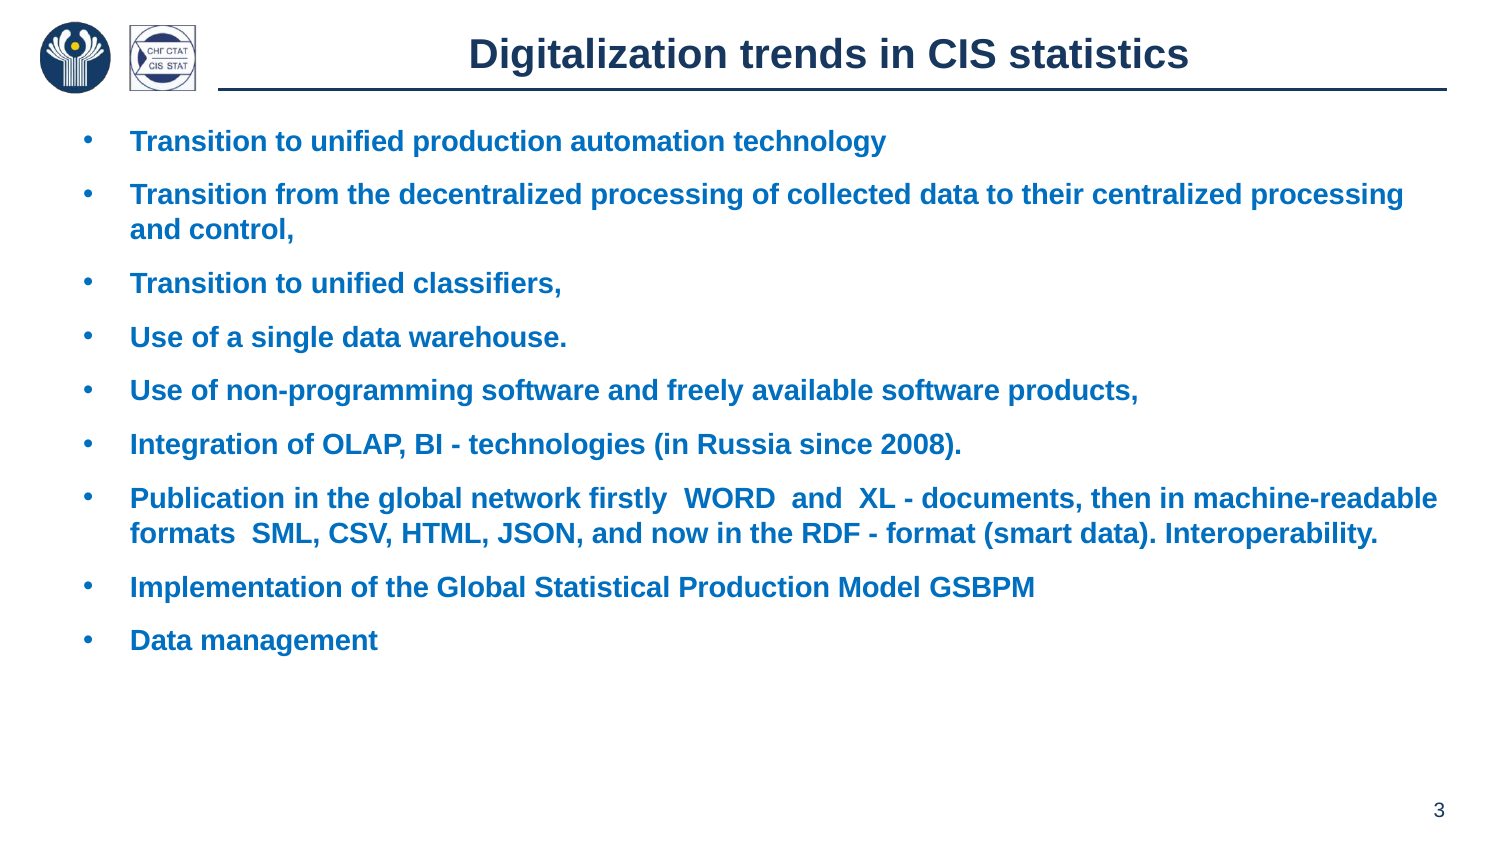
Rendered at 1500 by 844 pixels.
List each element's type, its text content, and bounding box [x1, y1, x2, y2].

text_box Transition to unified production automation technology Transition from the decentralized processing of collected data to their centralized processing and control, Transition to unified classifiers, Use of a single data warehouse. Use of non-programming software and freely available software products, Integration of OLAP, BI - technologies (in Russia since 2008). Publication in the global network firstly WORD and XL - documents, then in machine-readable formats SML, CSV, HTML, JSON, and now in the RDF - format (smart data). Interoperability. Implementation of the Global Statistical Production Model GSBPM Data management [54, 121, 1443, 716]
title Digitalization trends in CIS statistics [73, 26, 1427, 121]
slide_number 3 [1429, 797, 1461, 844]
picture [0, 0, 296, 190]
